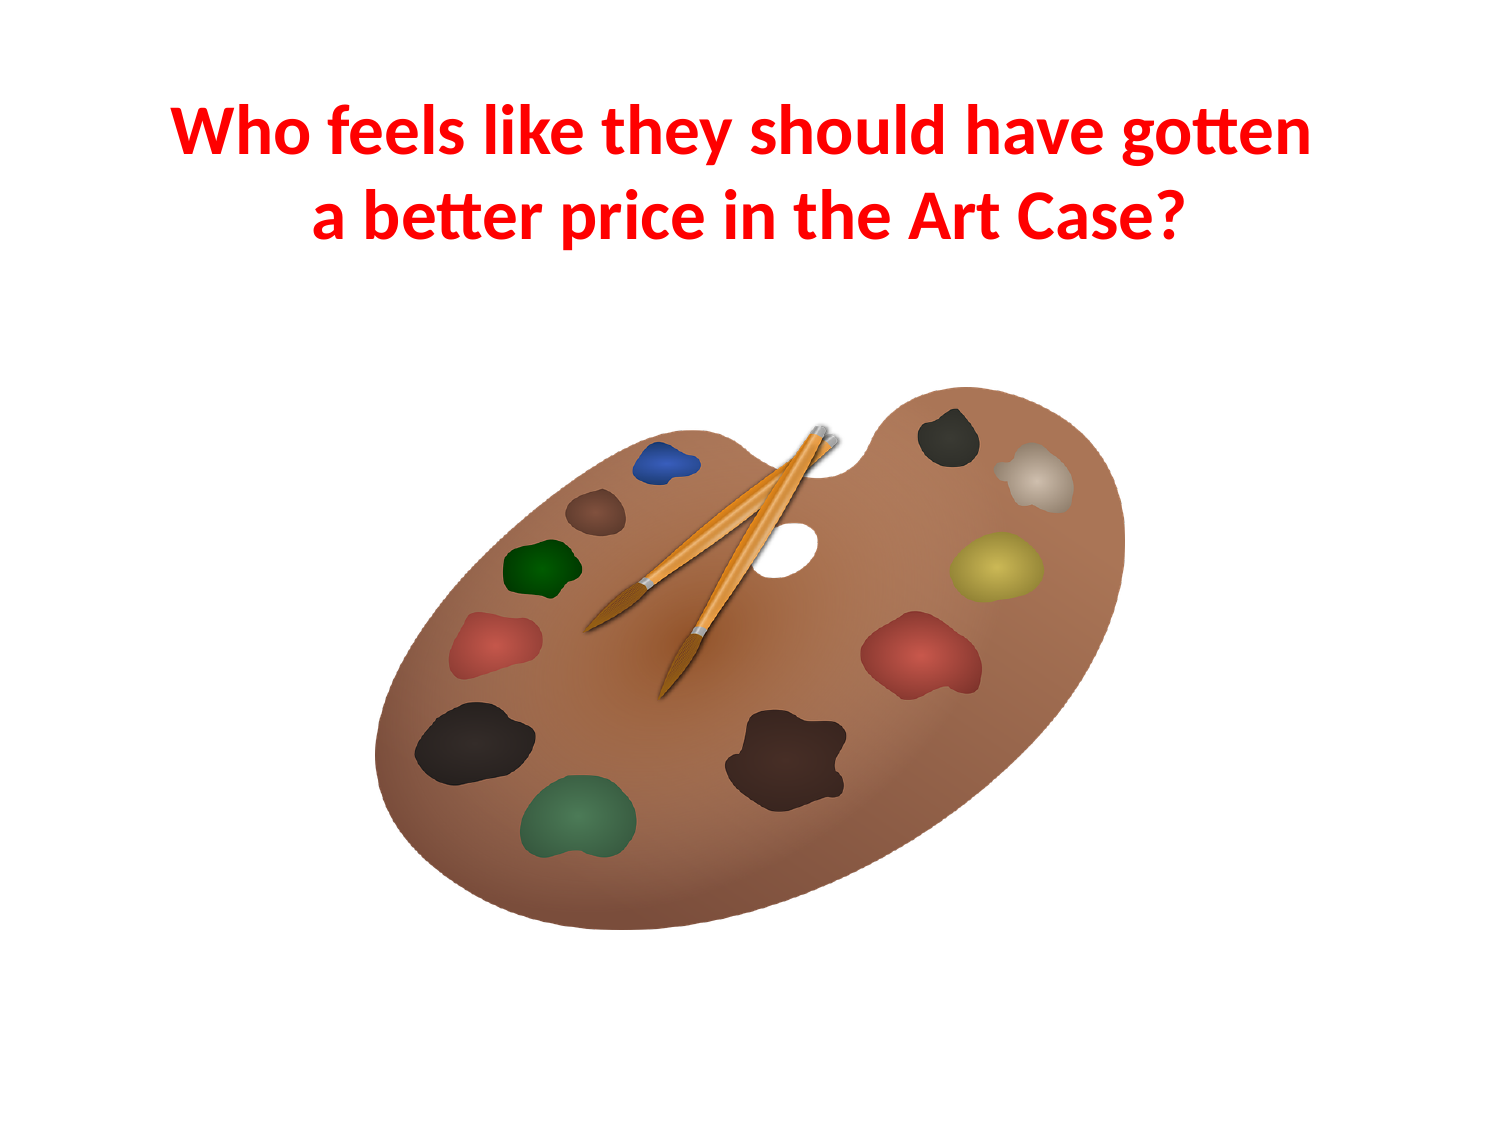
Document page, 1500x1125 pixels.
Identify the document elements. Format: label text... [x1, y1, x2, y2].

title Who feels like they should have gotten a better price in the Art Case? [75, 75, 1425, 263]
picture [374, 387, 1126, 930]
